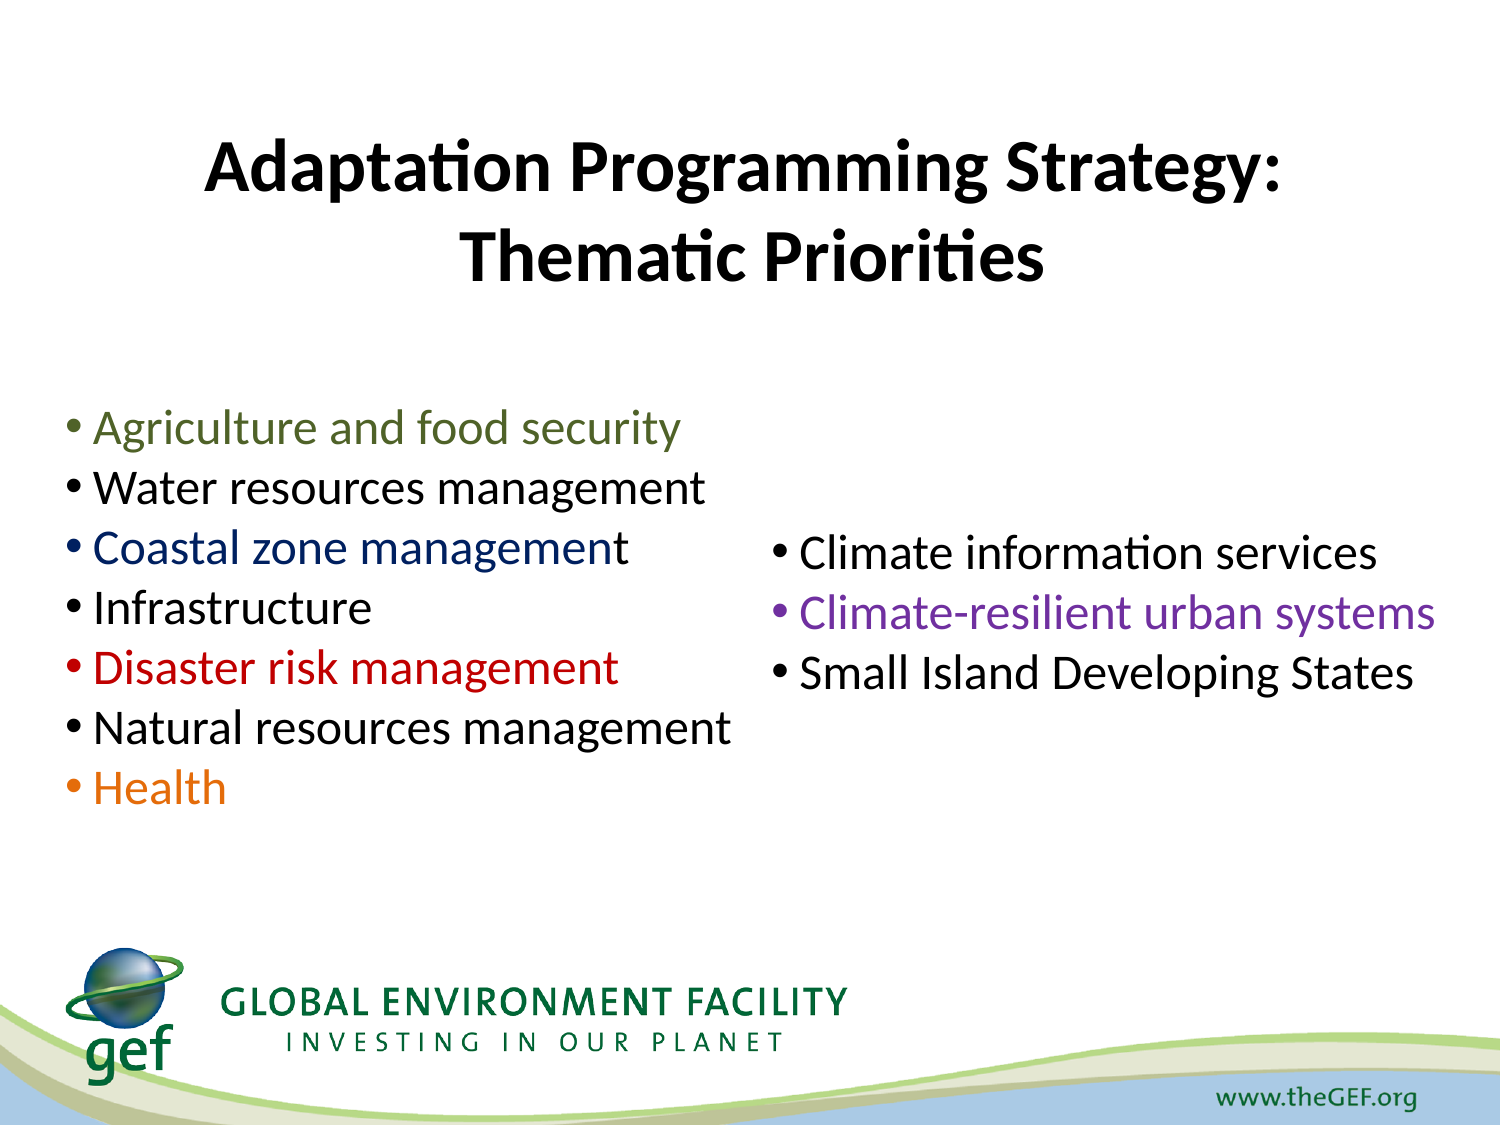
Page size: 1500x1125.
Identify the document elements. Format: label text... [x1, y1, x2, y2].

list Agriculture and food security Water resources management Coastal zone management Infrastructure Disaster risk management Natural resources management Health [49, 387, 763, 1063]
text_box Climate information services Climate-resilient urban systems Small Island Developing States [756, 512, 1500, 708]
title Adaptation Programming Strategy: Thematic Priorities [77, 112, 1429, 301]
picture [0, 920, 1500, 1125]
